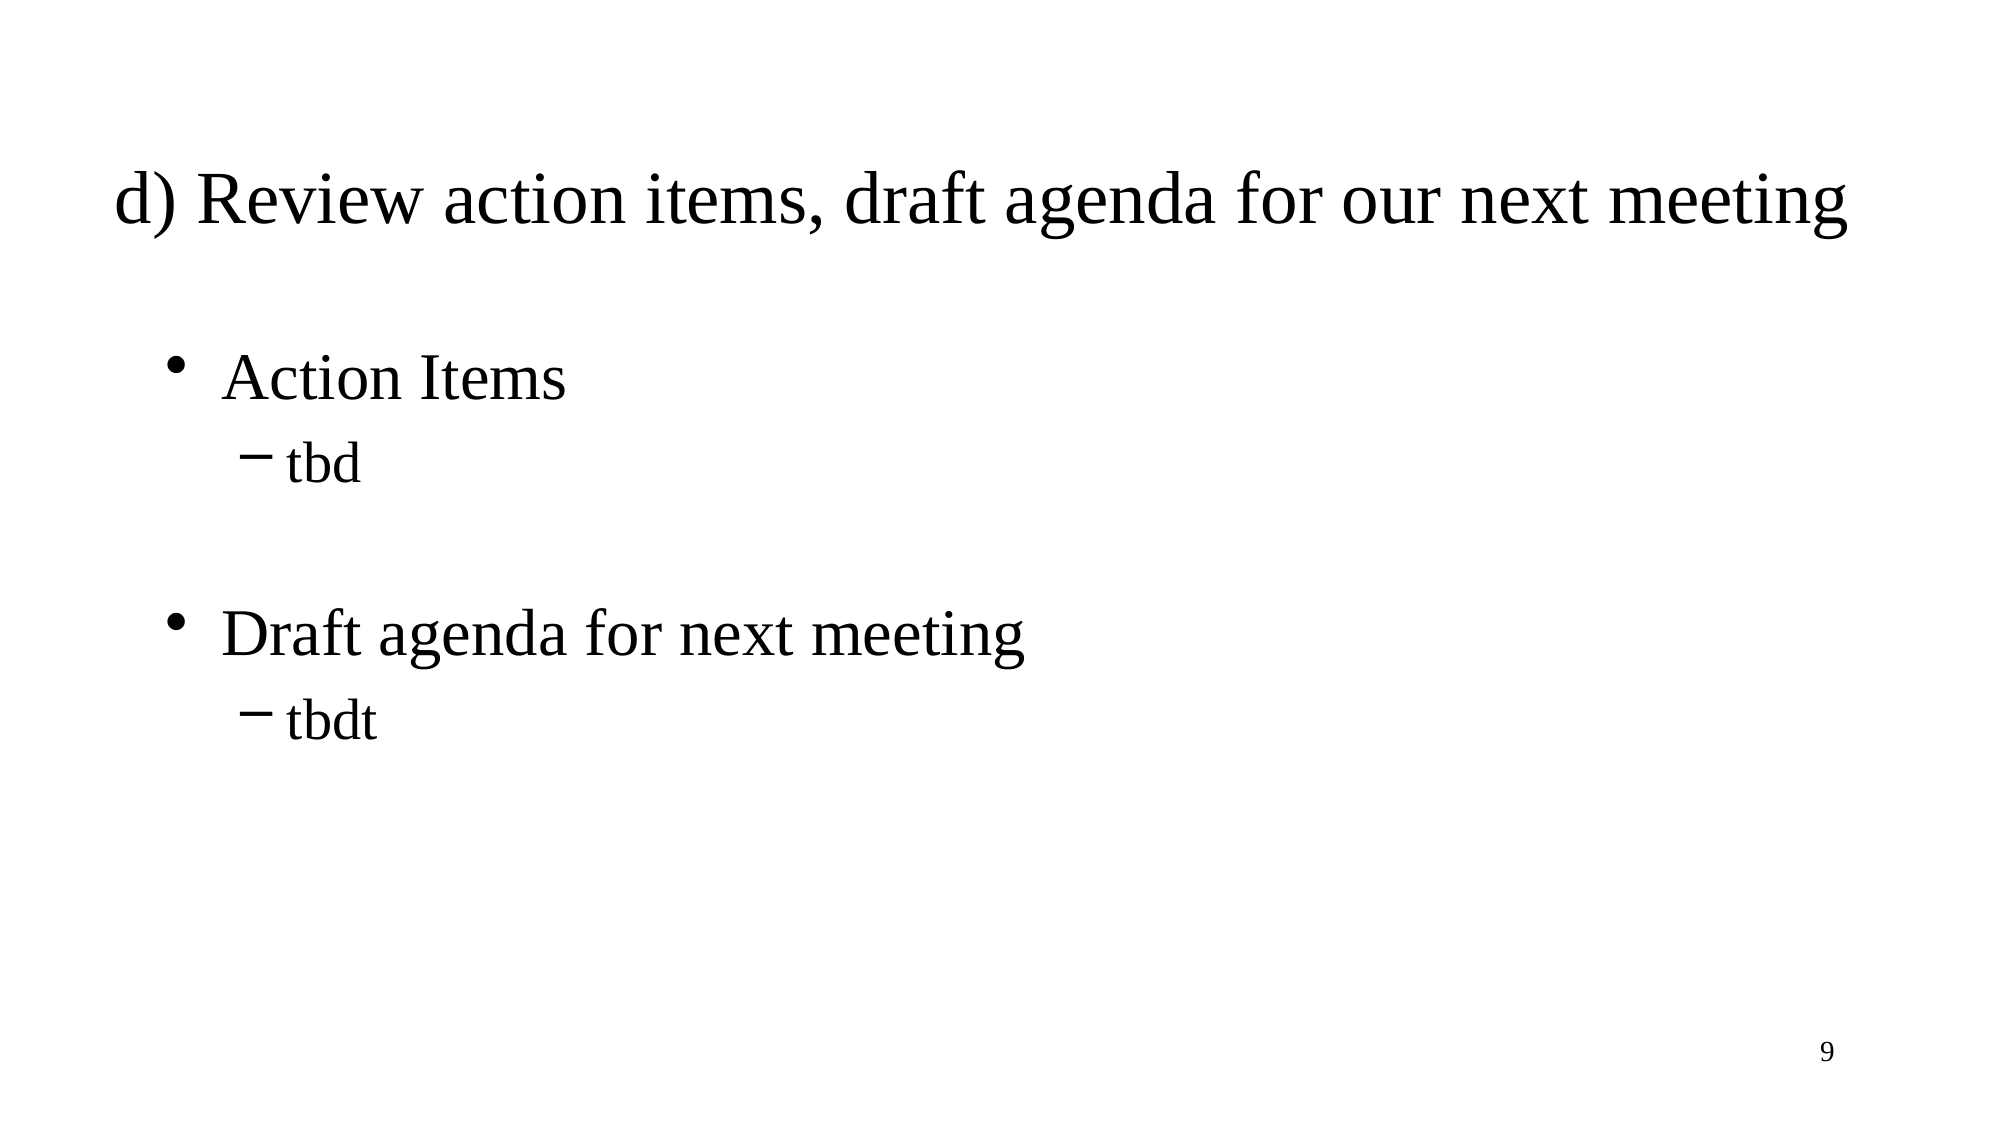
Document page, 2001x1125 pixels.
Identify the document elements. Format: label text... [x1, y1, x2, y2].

slide_number 9 [1433, 1024, 1851, 1101]
list Action Items tbd Draft agenda for next meeting tbdt [149, 324, 1851, 1001]
title d) Review action items, draft agenda for our next meeting [99, 99, 1888, 288]
